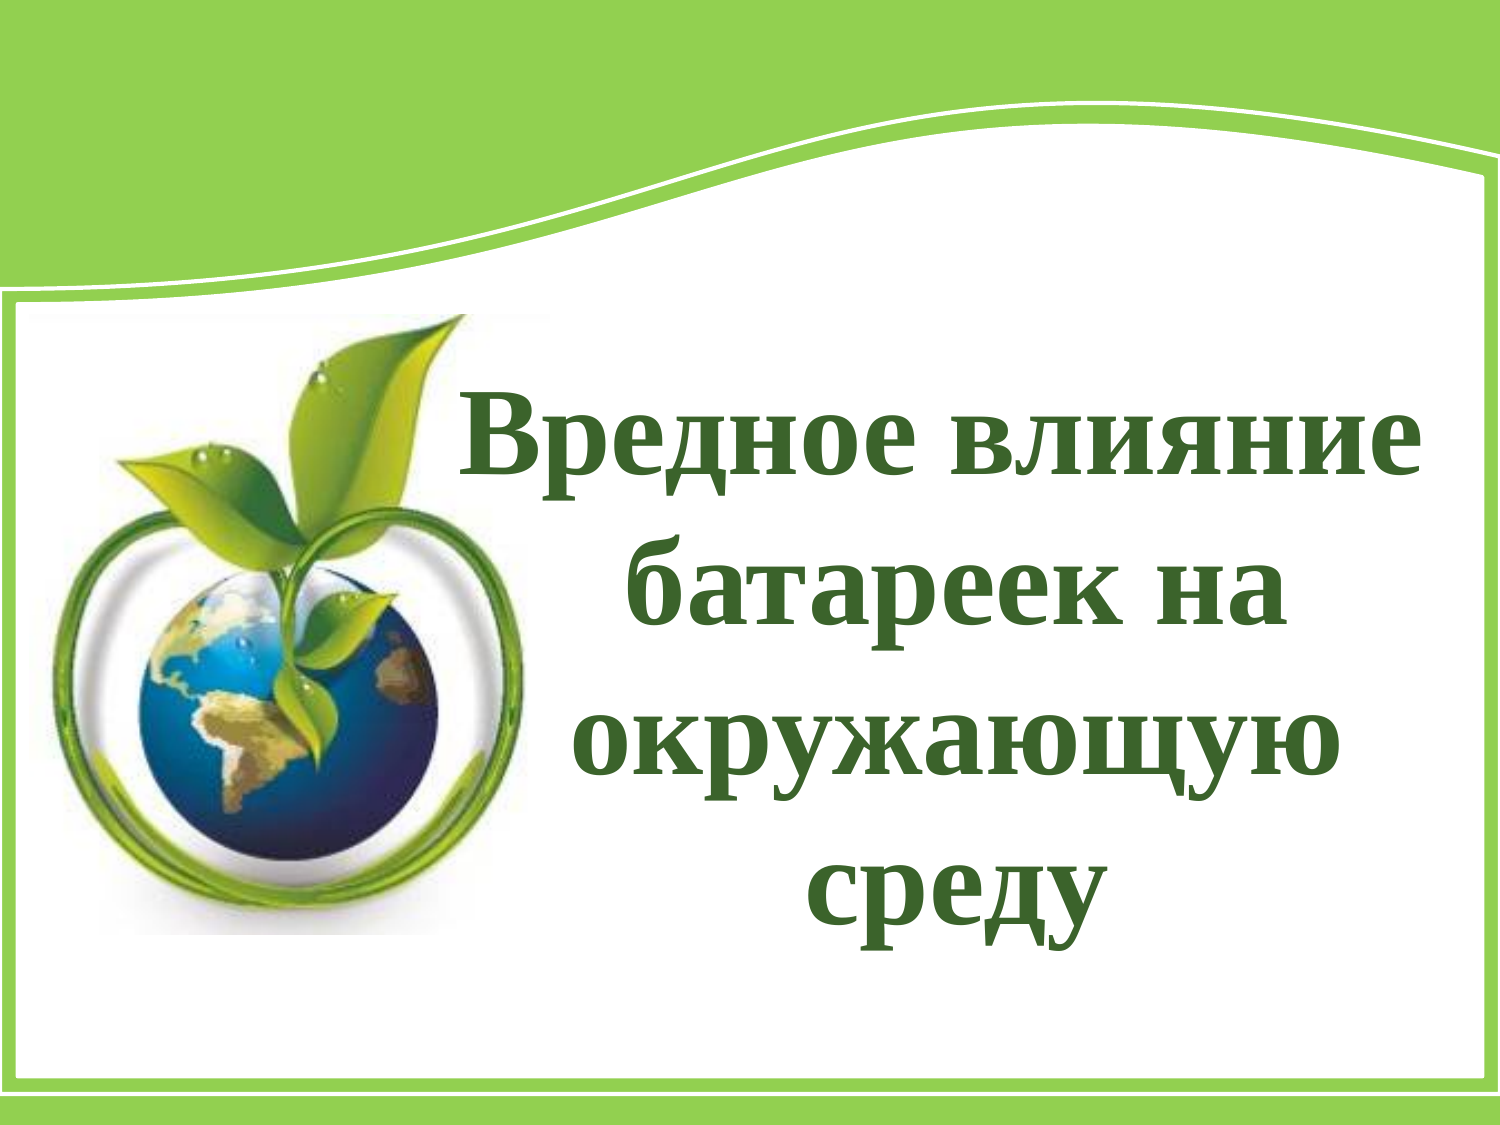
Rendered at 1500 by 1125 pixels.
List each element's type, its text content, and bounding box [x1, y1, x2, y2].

picture [29, 314, 413, 935]
title Вредное влияние батареек на окружающую среду [413, 243, 1500, 1055]
